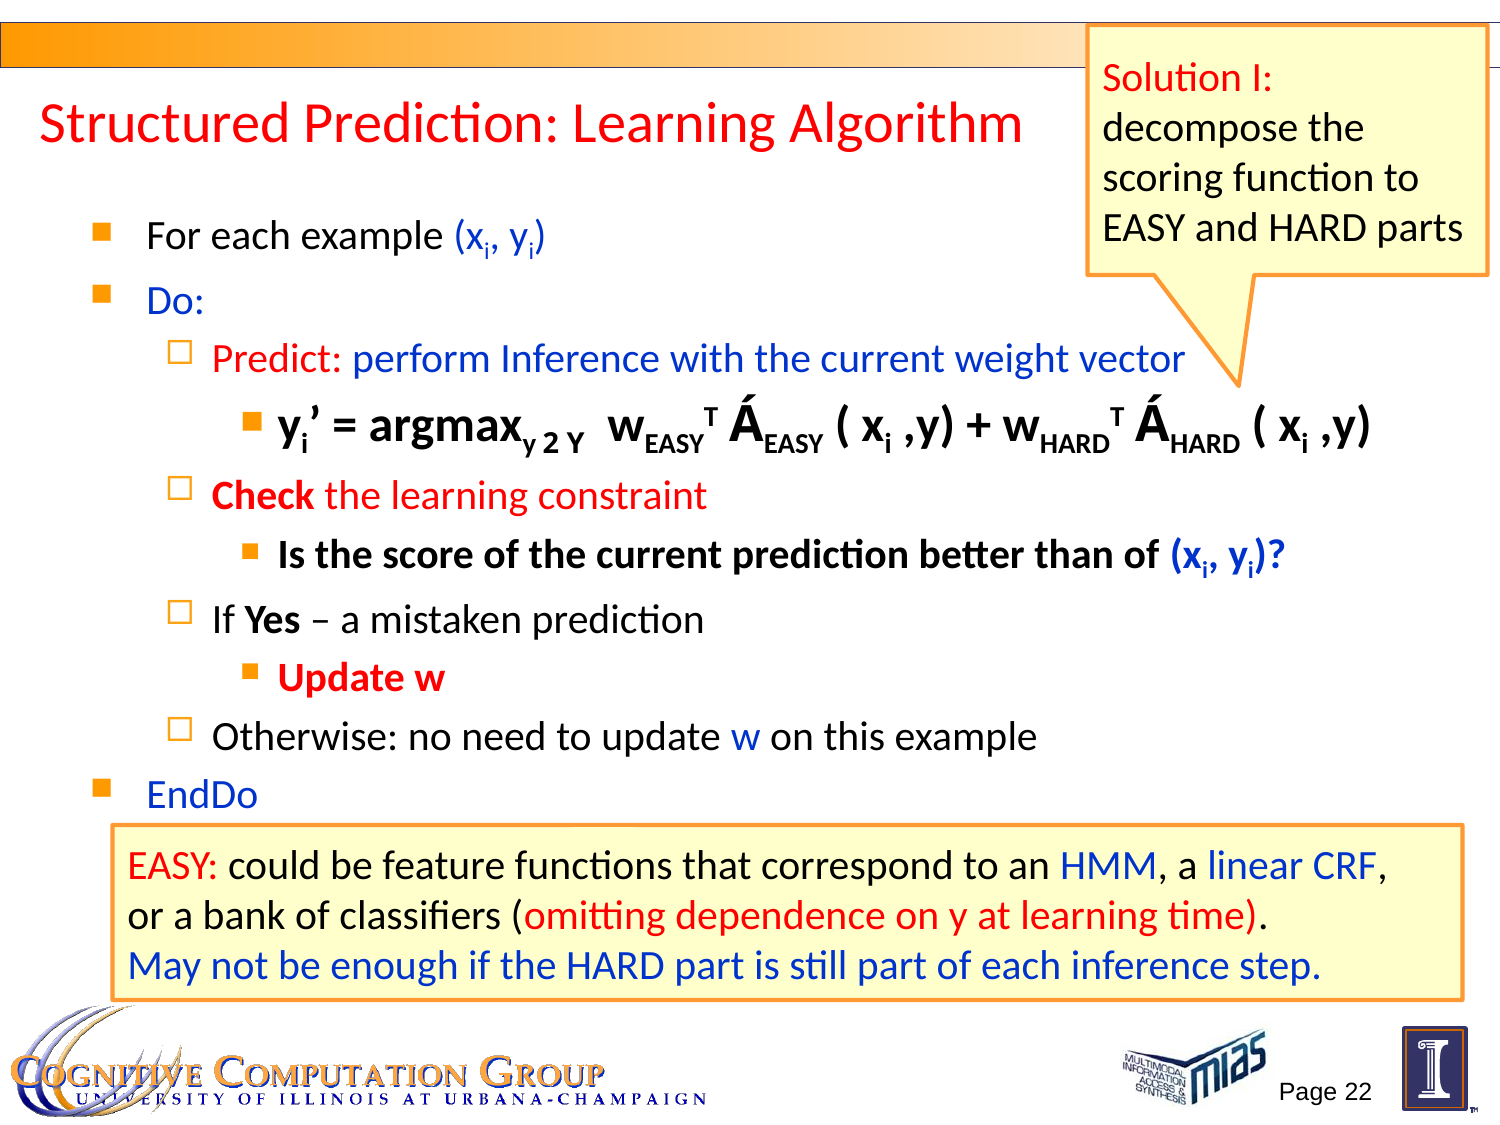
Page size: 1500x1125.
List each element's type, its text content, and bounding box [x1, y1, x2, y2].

text_box EASY: could be feature functions that correspond to an HMM, a linear CRF, or a bank of classifiers (omitting dependence on y at learning time). May not be enough if the HARD part is still part of each inference step. [110, 822, 1465, 1003]
picture [0, 1000, 713, 1125]
slide_number Page 22 [1237, 1074, 1388, 1113]
title Structured Prediction: Learning Algorithm [24, 75, 1085, 163]
text_box Solution I: decompose the scoring function to EASY and HARD parts [1085, 22, 1490, 389]
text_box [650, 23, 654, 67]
slide_number Page 20 [562, 23, 566, 67]
picture [1120, 1021, 1275, 1113]
list For each example (xi, yi) Do: Predict: perform Inference with the current weight vector yi’ = argmaxy 2 Y wEASYT ÁEASY ( xi ,y) + wHARDT ÁHARD ( xi ,y) Check the learning constraint Is the score of the current prediction better than of (xi, yi)? If Yes – a mistaken prediction Update w Otherwise: no need to update w on this example EndDo [75, 200, 1450, 1013]
